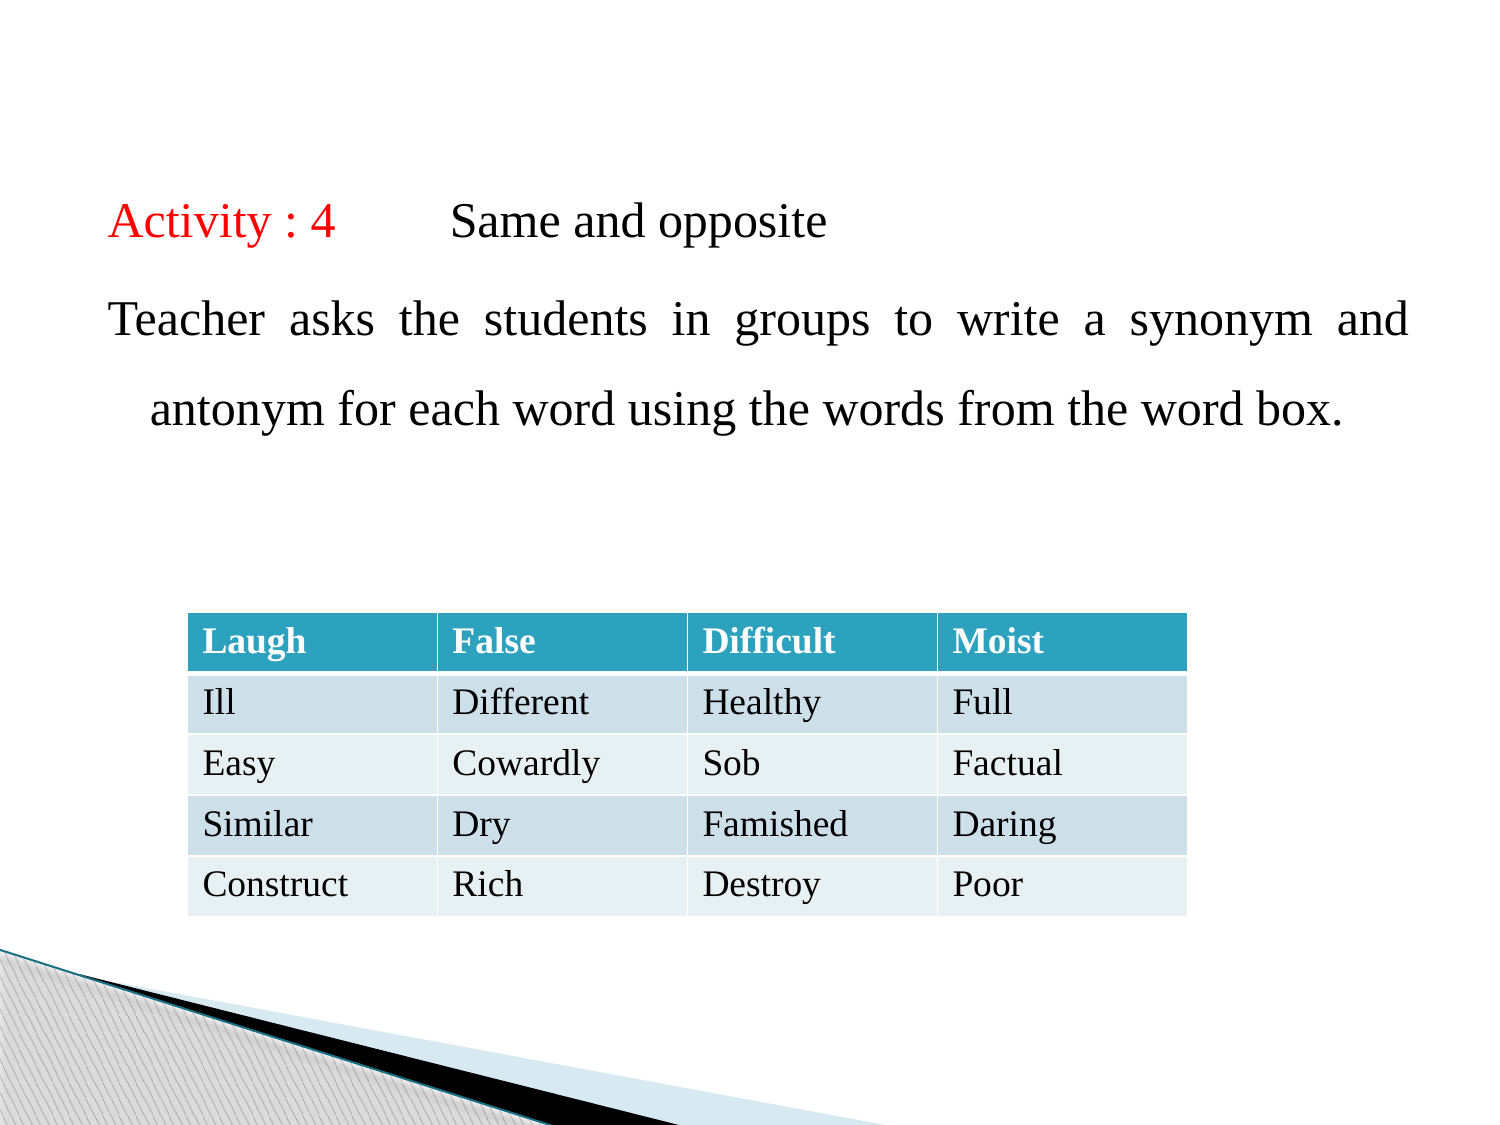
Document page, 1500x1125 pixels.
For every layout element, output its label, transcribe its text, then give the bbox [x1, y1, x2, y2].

table_cell Full [938, 676, 1187, 733]
table_cell Ill [188, 676, 437, 733]
table_cell Sob [688, 735, 937, 794]
table_header False [438, 613, 687, 671]
table_header Moist [938, 613, 1187, 671]
table_cell Rich [438, 857, 687, 916]
table_cell Daring [938, 796, 1187, 855]
table_cell Destroy [688, 857, 937, 916]
table_cell Cowardly [438, 735, 687, 794]
table_cell Different [438, 676, 687, 733]
table_cell Easy [188, 735, 437, 794]
table_cell Healthy [688, 676, 937, 733]
table_header Difficult [688, 613, 937, 671]
table_cell Dry [438, 796, 687, 855]
table_cell Construct [188, 857, 437, 916]
table_cell Similar [188, 796, 437, 855]
table_cell Poor [938, 857, 1187, 916]
list Activity : 4 Same and opposite Teacher asks the students in groups to write a synonym and antonym for each word using the words from the word box. [75, 149, 1425, 1038]
table_cell Factual [938, 735, 1187, 794]
table_cell Famished [688, 796, 937, 855]
table_header Laugh [188, 613, 437, 671]
